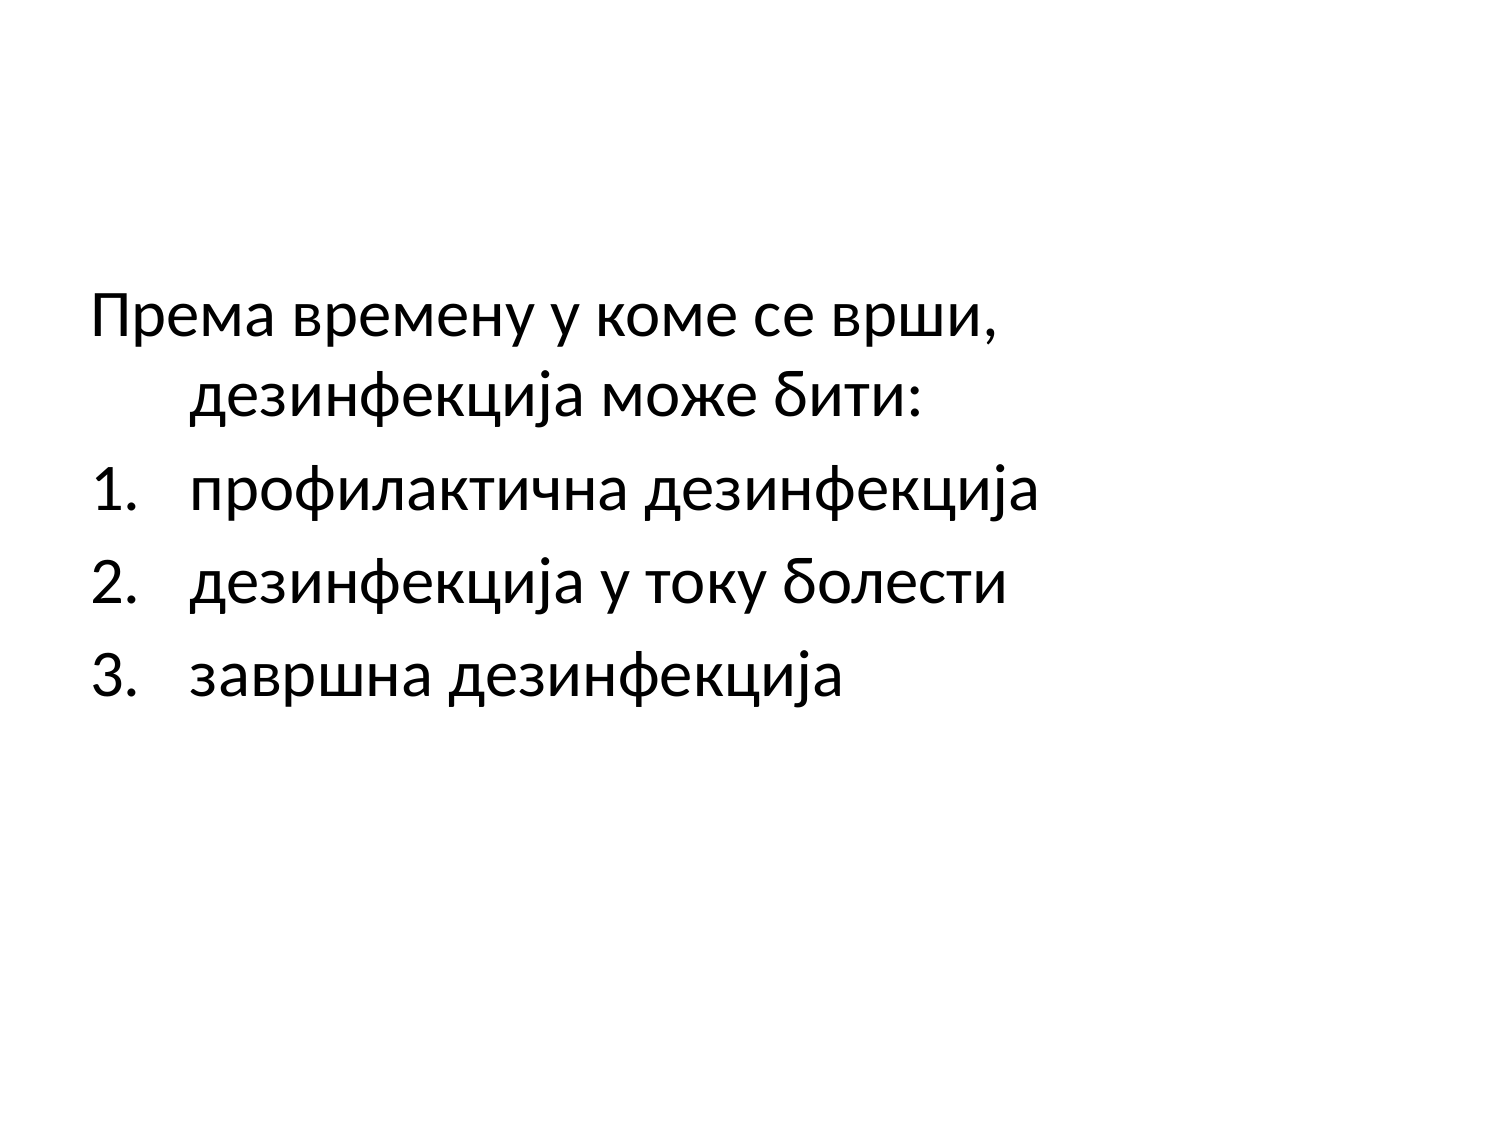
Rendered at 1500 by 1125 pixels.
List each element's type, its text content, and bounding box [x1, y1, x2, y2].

list Према времену у коме се врши, дезинфекција може бити: профилактична дезинфекција дезинфекција у току болести завршна дезинфекција [75, 262, 1425, 1005]
